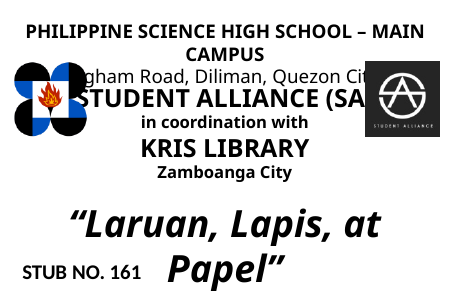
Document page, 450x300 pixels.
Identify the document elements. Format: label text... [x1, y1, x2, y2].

text_box PHILIPPINE SCIENCE HIGH SCHOOL – MAIN CAMPUS Agham Road, Diliman, Quezon City [0, 12, 450, 74]
text_box “Laruan, Lapis, at Papel” [0, 192, 450, 298]
picture [364, 60, 441, 137]
picture [12, 60, 88, 137]
text_box STUB NO. 161 [7, 251, 213, 292]
text_box STUDENT ALLIANCE (SA) in coordination with KRIS LIBRARY Zamboanga City [0, 74, 450, 190]
